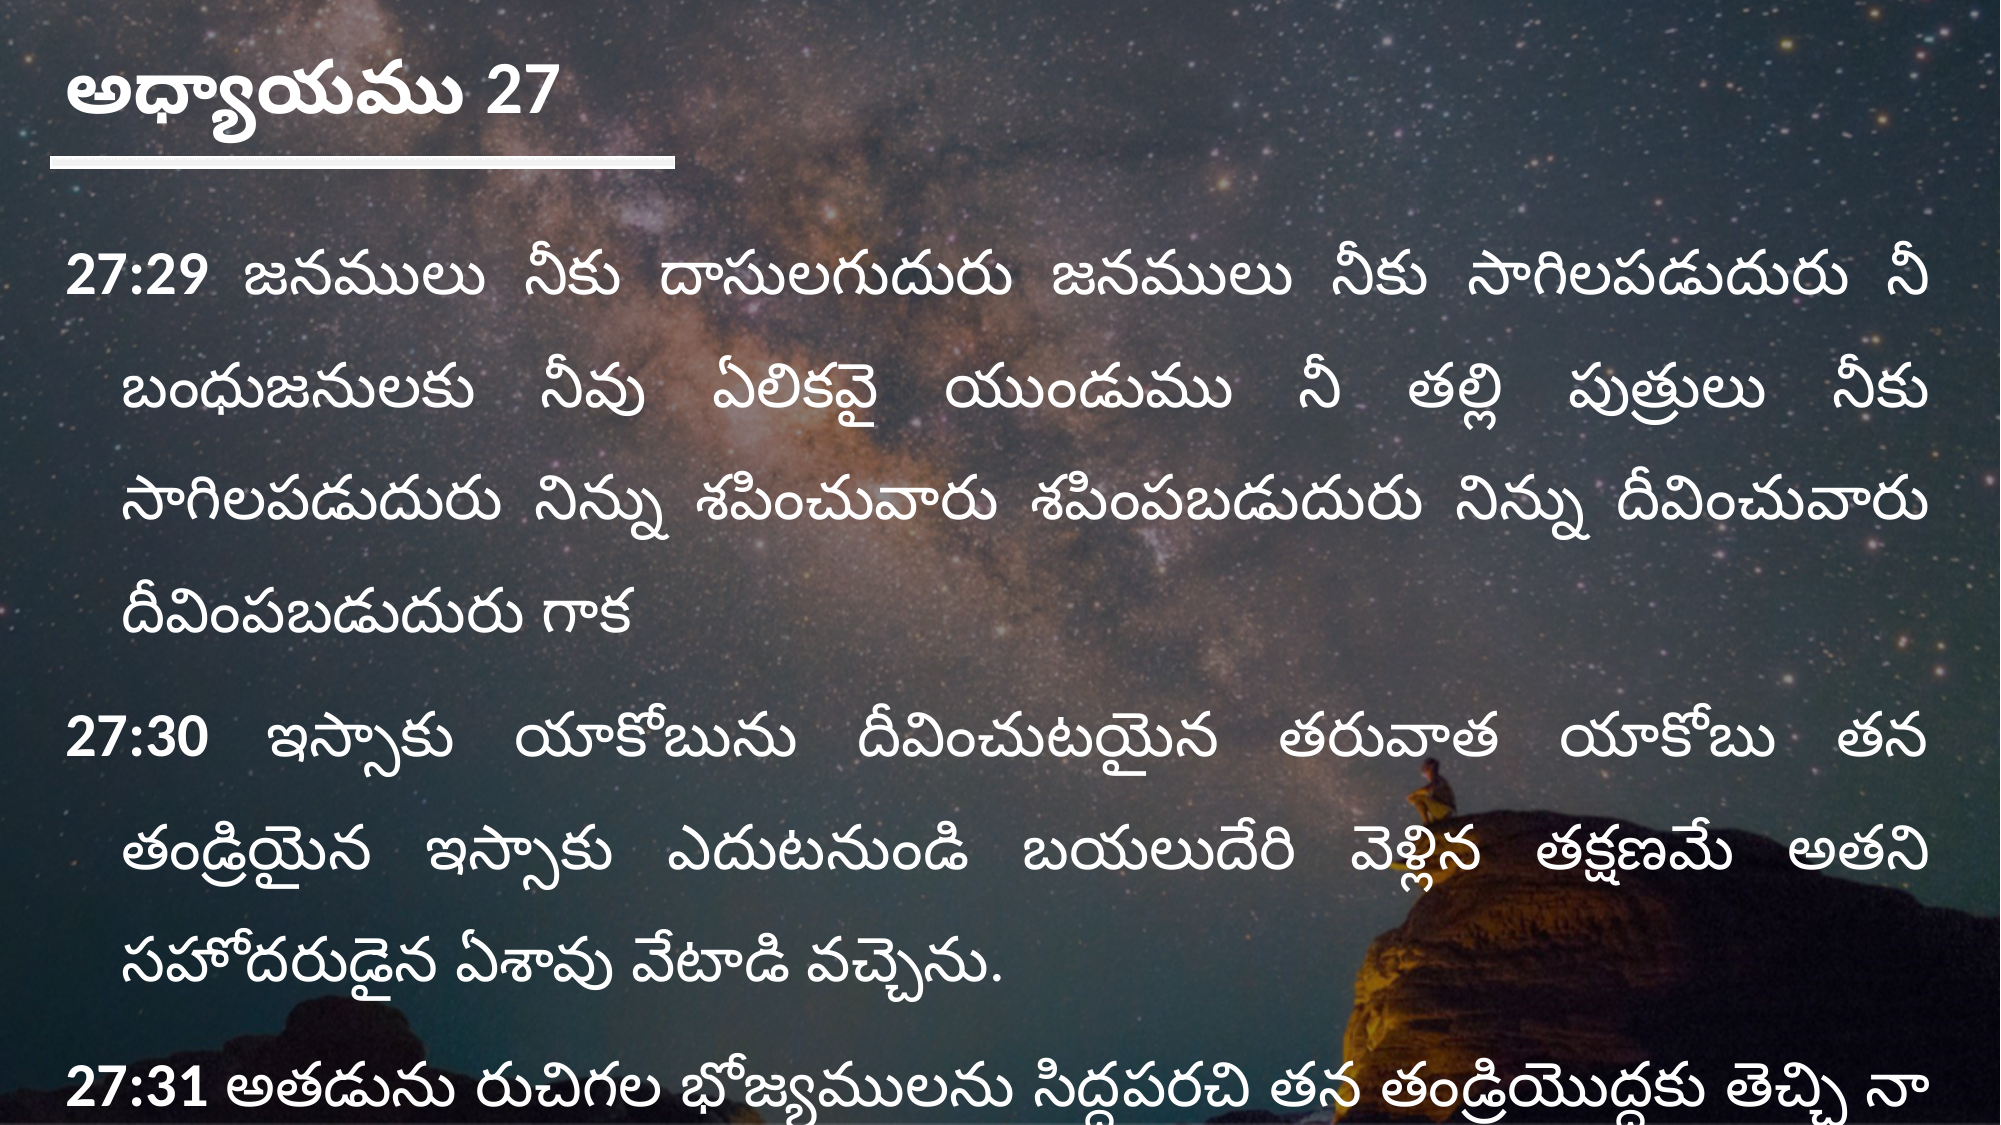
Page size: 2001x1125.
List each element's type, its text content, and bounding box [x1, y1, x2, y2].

list 27:29 జనములు నీకు దాసులగుదురు జనములు నీకు సాగిలపడుదురు నీ బంధుజనులకు నీవు ఏలికవై యుండుము నీ తల్లి పుత్రులు నీకు సాగిలపడుదురు నిన్ను శపించువారు శపింపబడుదురు నిన్ను దీవించువారు దీవింపబడుదురు గాక 27:30 ఇస్సాకు యాకోబును దీవించుటయైన తరువాత యాకోబు తన తండ్రియైన ఇస్సాకు ఎదుటనుండి బయలుదేరి వెళ్లిన తక్షణమే అతని సహోదరుడైన ఏశావు వేటాడి వచ్చెను. 27:31 అతడును రుచిగల భోజ్యములను సిద్ధపరచి తన తండ్రియొద్దకు తెచ్చి నా తండ్రీ నన్ను దీవించునట్లు లేచి నీ కుమారుడు వేటాడి తెచ్చినదాని తినుమని తన తండ్రితోననెను. [50, 187, 1946, 1063]
picture [0, 0, 2000, 1125]
title అధ్యాయము 27 [50, 0, 1925, 167]
